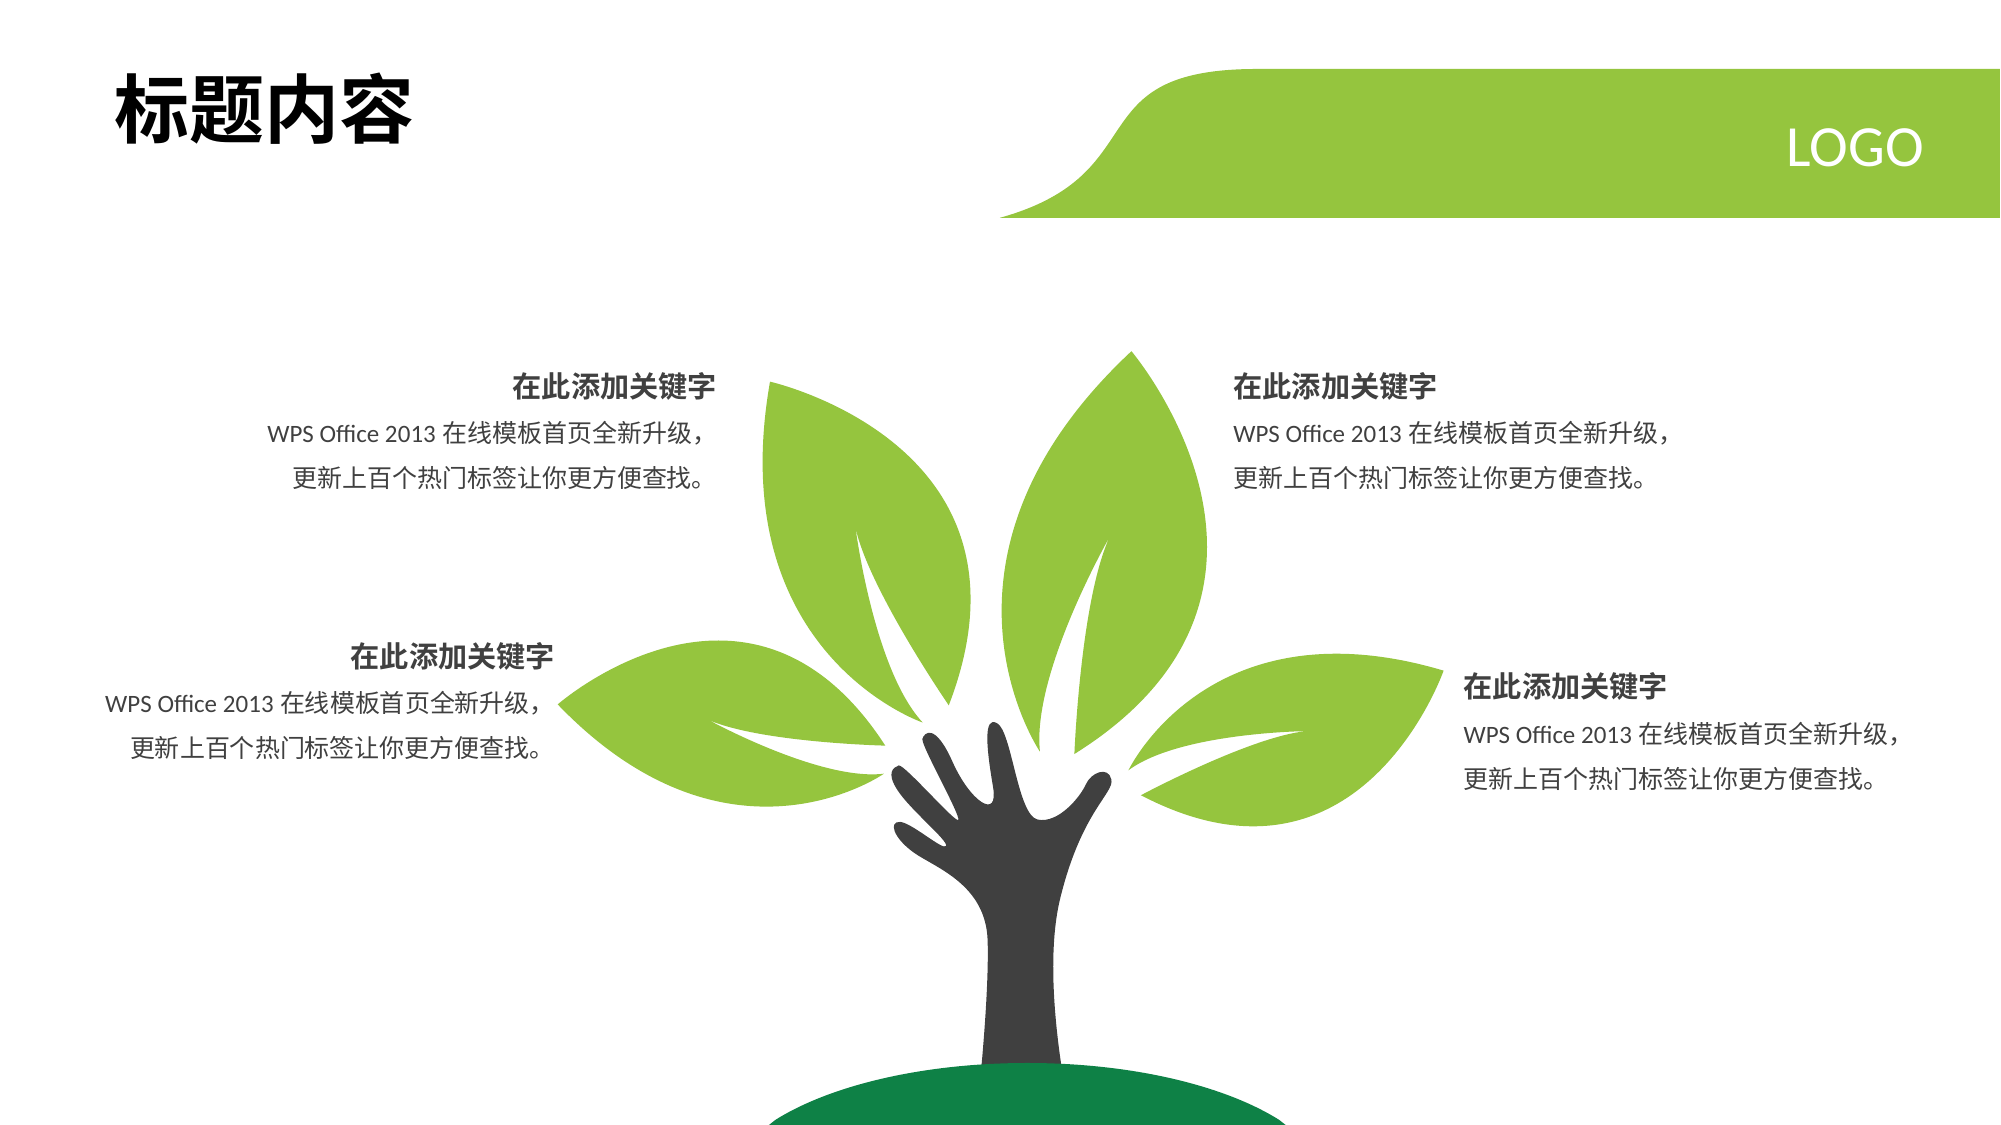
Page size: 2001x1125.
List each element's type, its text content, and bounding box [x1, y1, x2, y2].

text_box 标题内容 [99, 54, 430, 160]
text_box 在此添加关键字 WPS Office 2013在线模板首页全新升级，更新上百个热门标签让你更方便查找。 [1443, 641, 1956, 804]
text_box 在此添加关键字 WPS Office 2013在线模板首页全新升级，更新上百个热门标签让你更方便查找。 [225, 340, 738, 503]
text_box LOGO [1771, 100, 1939, 186]
text_box [999, 67, 2000, 219]
text_box 在此添加关键字 WPS Office 2013在线模板首页全新升级，更新上百个热门标签让你更方便查找。 [1213, 340, 1726, 503]
text_box [762, 381, 971, 723]
text_box [1128, 653, 1443, 827]
text_box 在此添加关键字 WPS Office 2013在线模板首页全新升级，更新上百个热门标签让你更方便查找。 [63, 610, 576, 773]
text_box [767, 1061, 1288, 1125]
text_box [891, 722, 1112, 1063]
text_box [1001, 351, 1208, 755]
text_box [576, 640, 886, 807]
